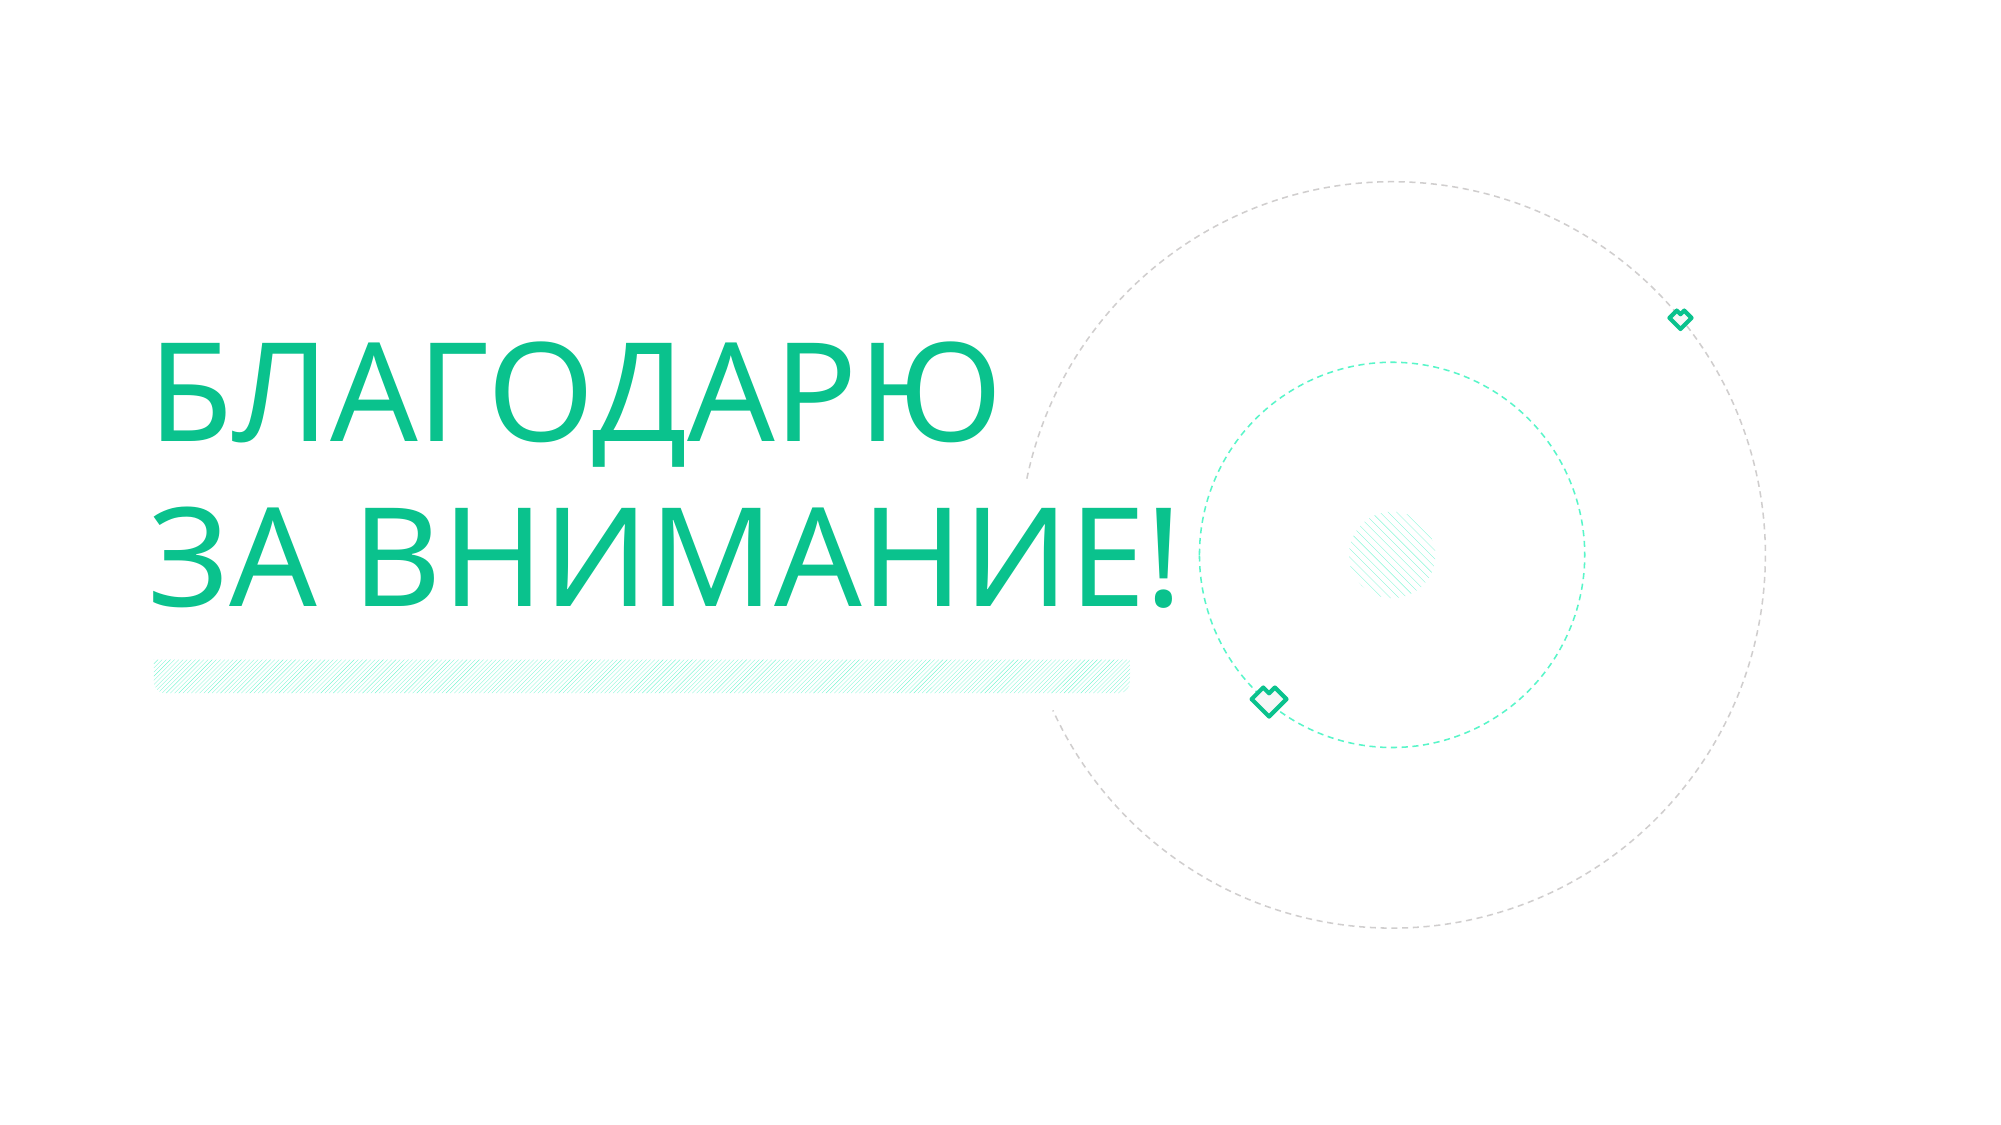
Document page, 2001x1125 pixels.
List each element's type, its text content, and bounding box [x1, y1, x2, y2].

text_box [1669, 310, 1692, 329]
text_box [152, 658, 1132, 695]
text_box [1251, 687, 1287, 717]
text_box [1025, 180, 1767, 930]
text_box [1198, 516, 1389, 635]
text_box БЛАГОДАРЮ ЗА ВНИМАНИЕ! [133, 296, 1215, 642]
